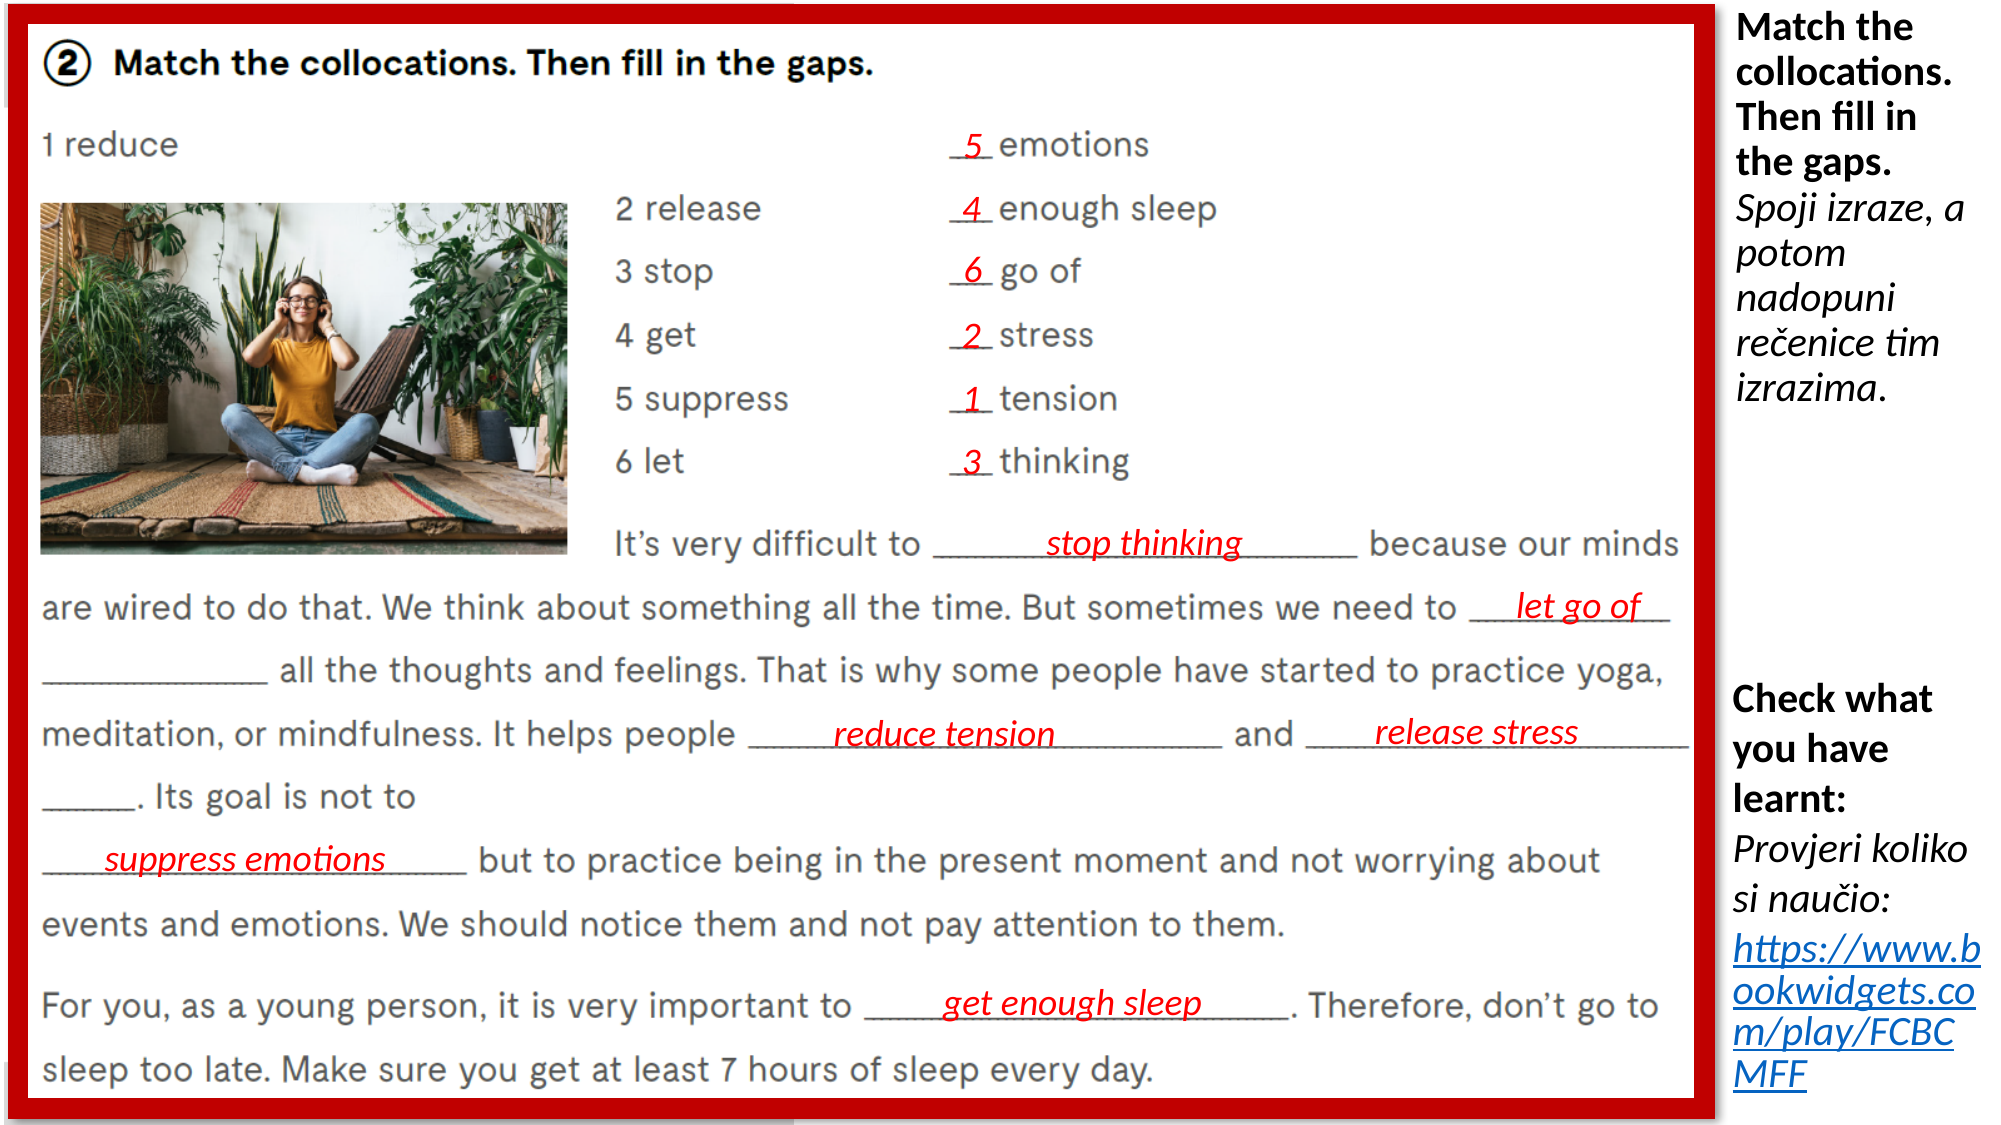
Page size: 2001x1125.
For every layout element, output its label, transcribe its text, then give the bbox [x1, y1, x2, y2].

picture [4, 3, 1694, 1125]
text_box let go of [1694, 573, 1796, 633]
text_box Match the collocations. Then fill in the gaps. Spoji izraze, a potom nadopuni rečenice tim izrazima. [1720, 0, 1996, 522]
text_box Check what you have learnt: Provjeri koliko si naučio: https://www.bookwidgets.com/play/FCBCMFF [1717, 663, 2000, 1079]
